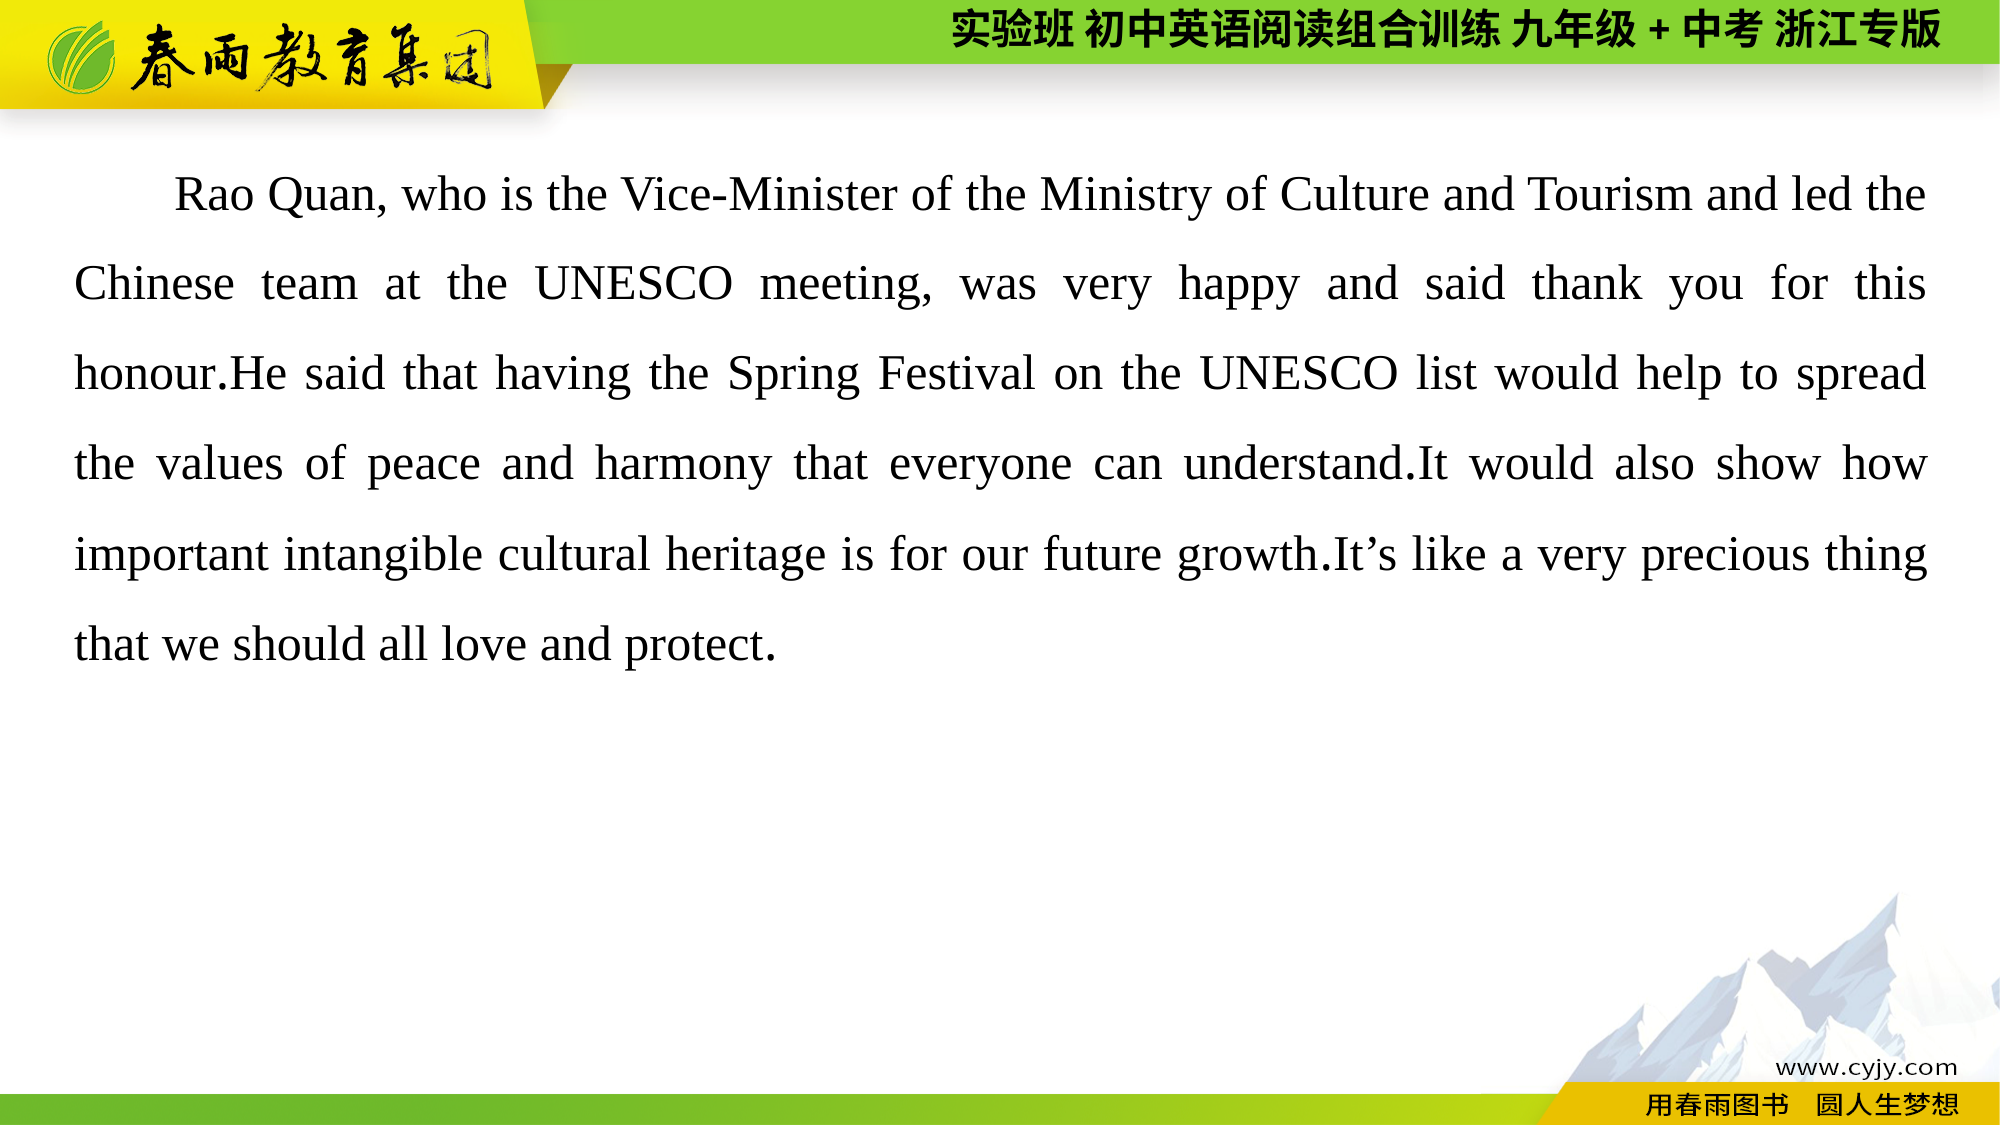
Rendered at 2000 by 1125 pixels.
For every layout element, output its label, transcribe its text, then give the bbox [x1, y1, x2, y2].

list Rao Quan, who is the Vice-Minister of the Ministry of Culture and Tourism and led the Chinese team at the UNESCO meeting, was very happy and said thank you for this honour.He said that having the Spring Festival on the UNESCO list would help to spread the values of peace and harmony that everyone can understand.It would also show how important intangible cultural heritage is for our future growth.It’s like a very precious thing that we should all love and protect. [59, 122, 1944, 672]
picture [0, 0, 2000, 1125]
